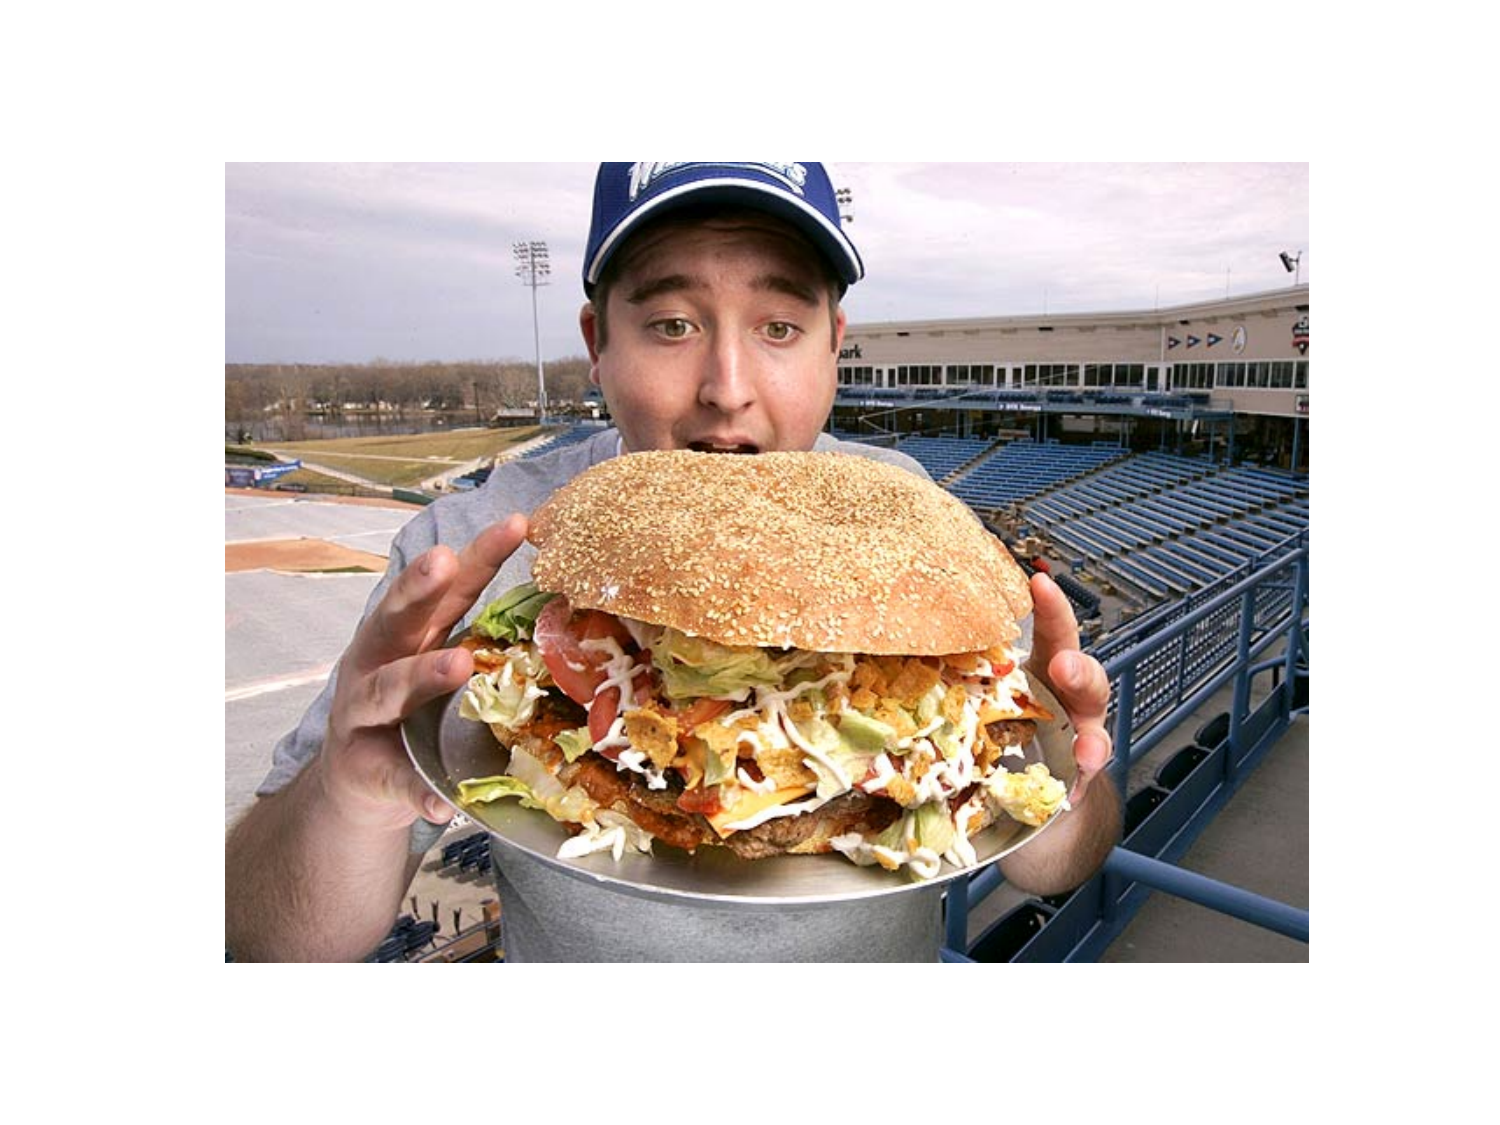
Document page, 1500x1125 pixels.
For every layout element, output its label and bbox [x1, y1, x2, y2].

picture [224, 162, 1309, 963]
